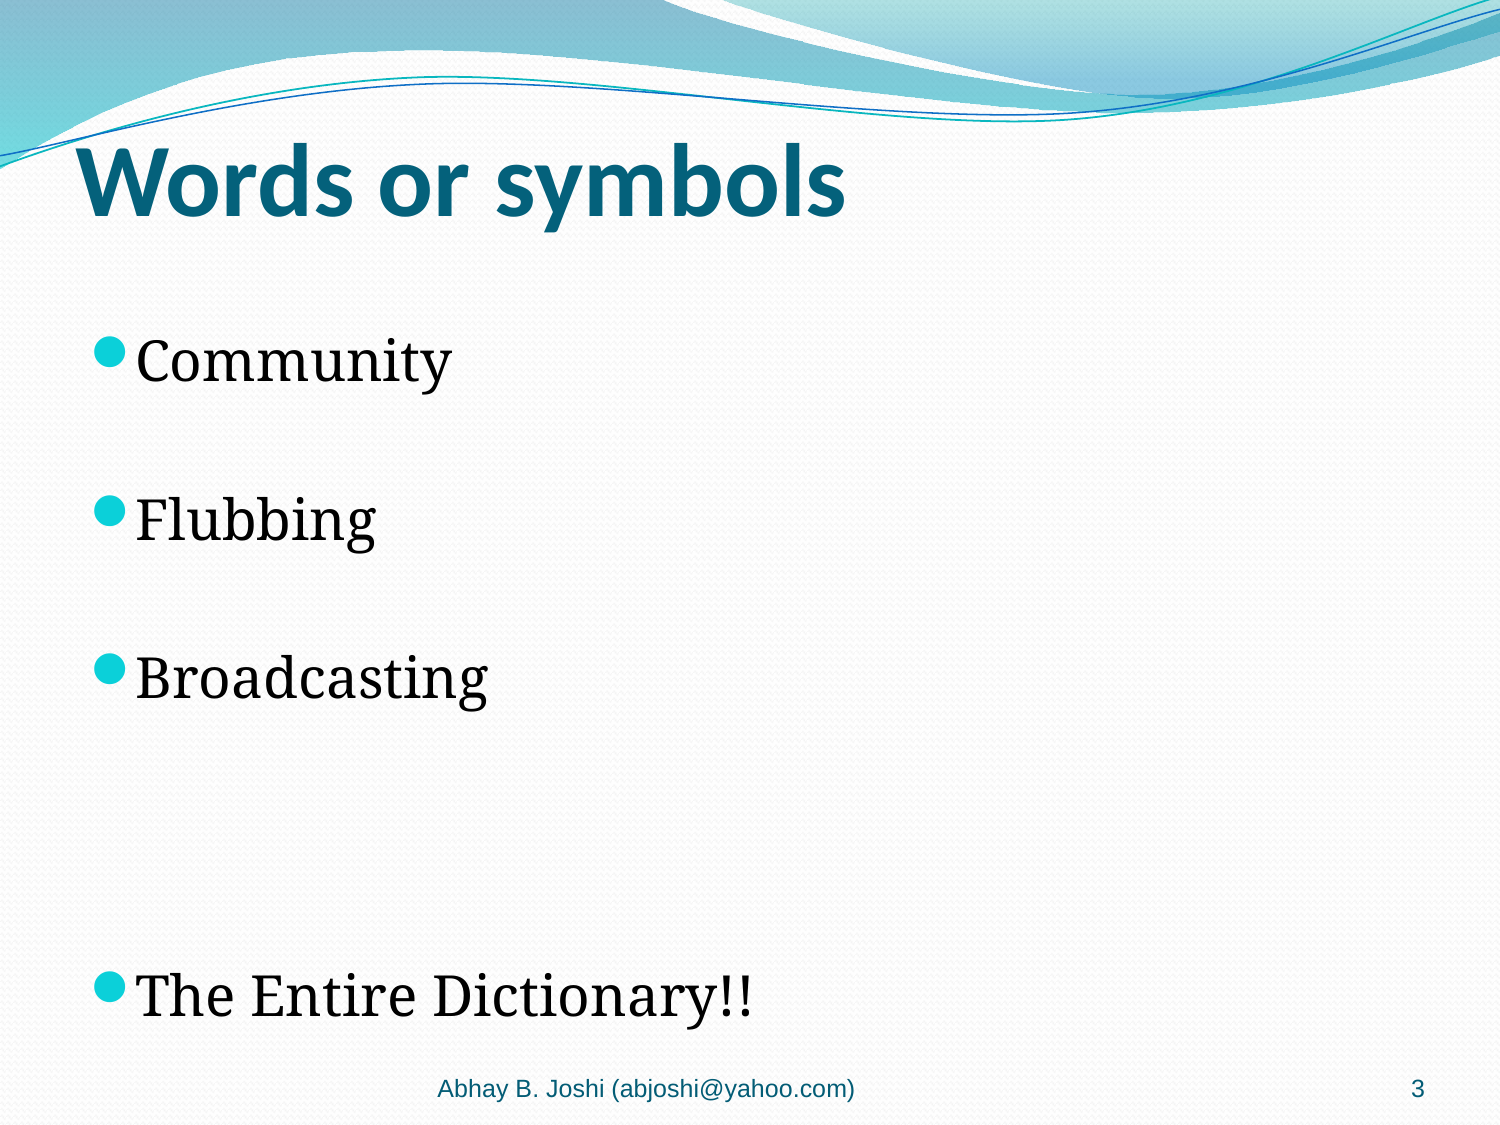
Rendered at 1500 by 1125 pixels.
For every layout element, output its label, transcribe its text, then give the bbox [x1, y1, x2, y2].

title Words or symbols [75, 50, 1425, 238]
slide_number 3 [1299, 1042, 1425, 1103]
footer Abhay B. Joshi (abjoshi@yahoo.com) [437, 1042, 988, 1103]
